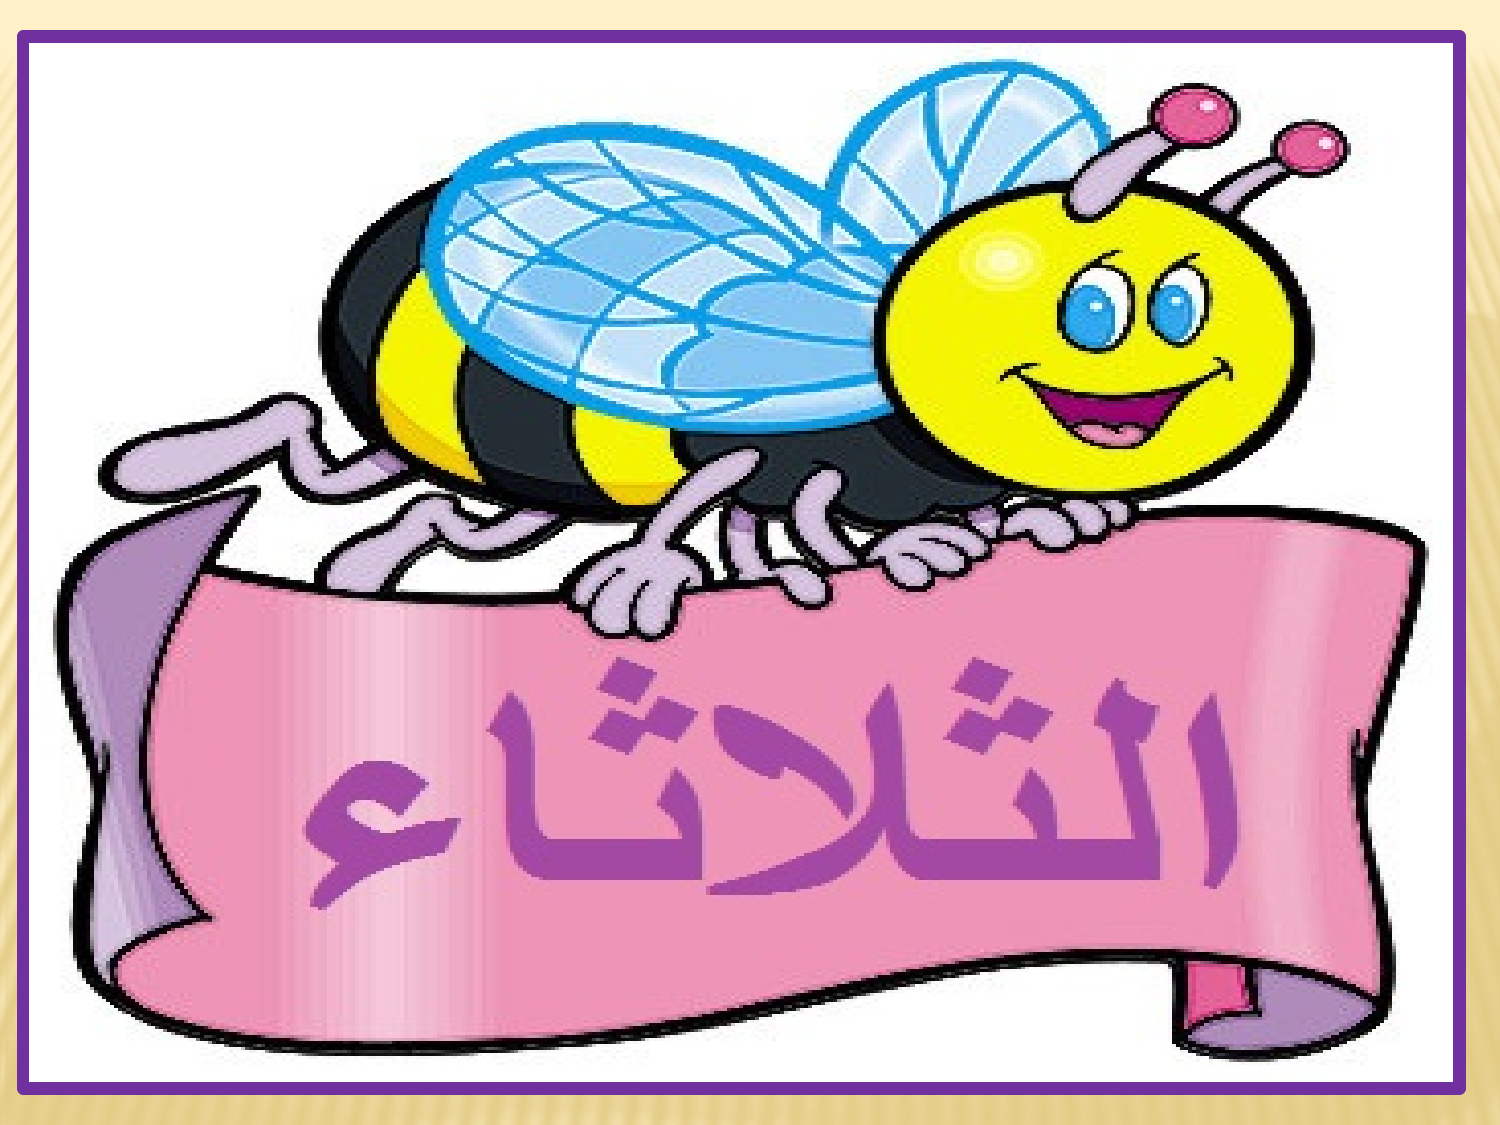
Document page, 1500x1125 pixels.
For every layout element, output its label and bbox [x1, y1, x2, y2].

picture [29, 42, 1454, 1083]
